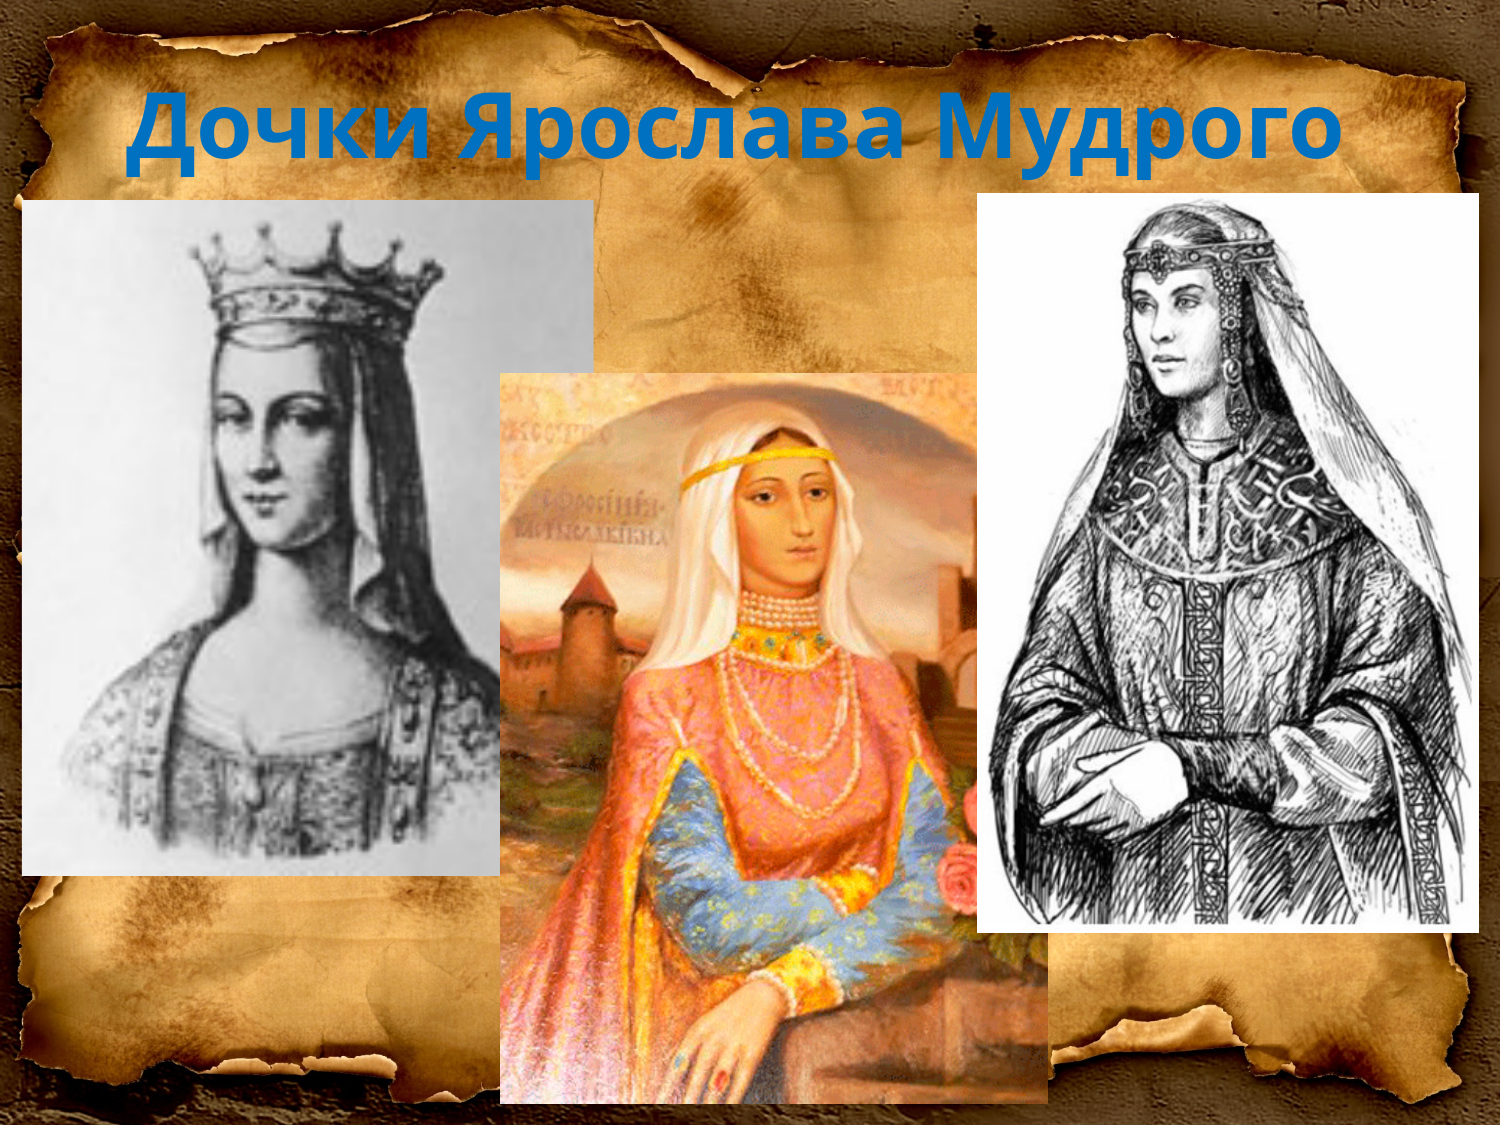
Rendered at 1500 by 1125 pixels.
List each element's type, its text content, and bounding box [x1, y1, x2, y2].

title Дочки Ярослава Мудрого [39, 29, 1433, 229]
picture [0, 0, 1500, 1125]
